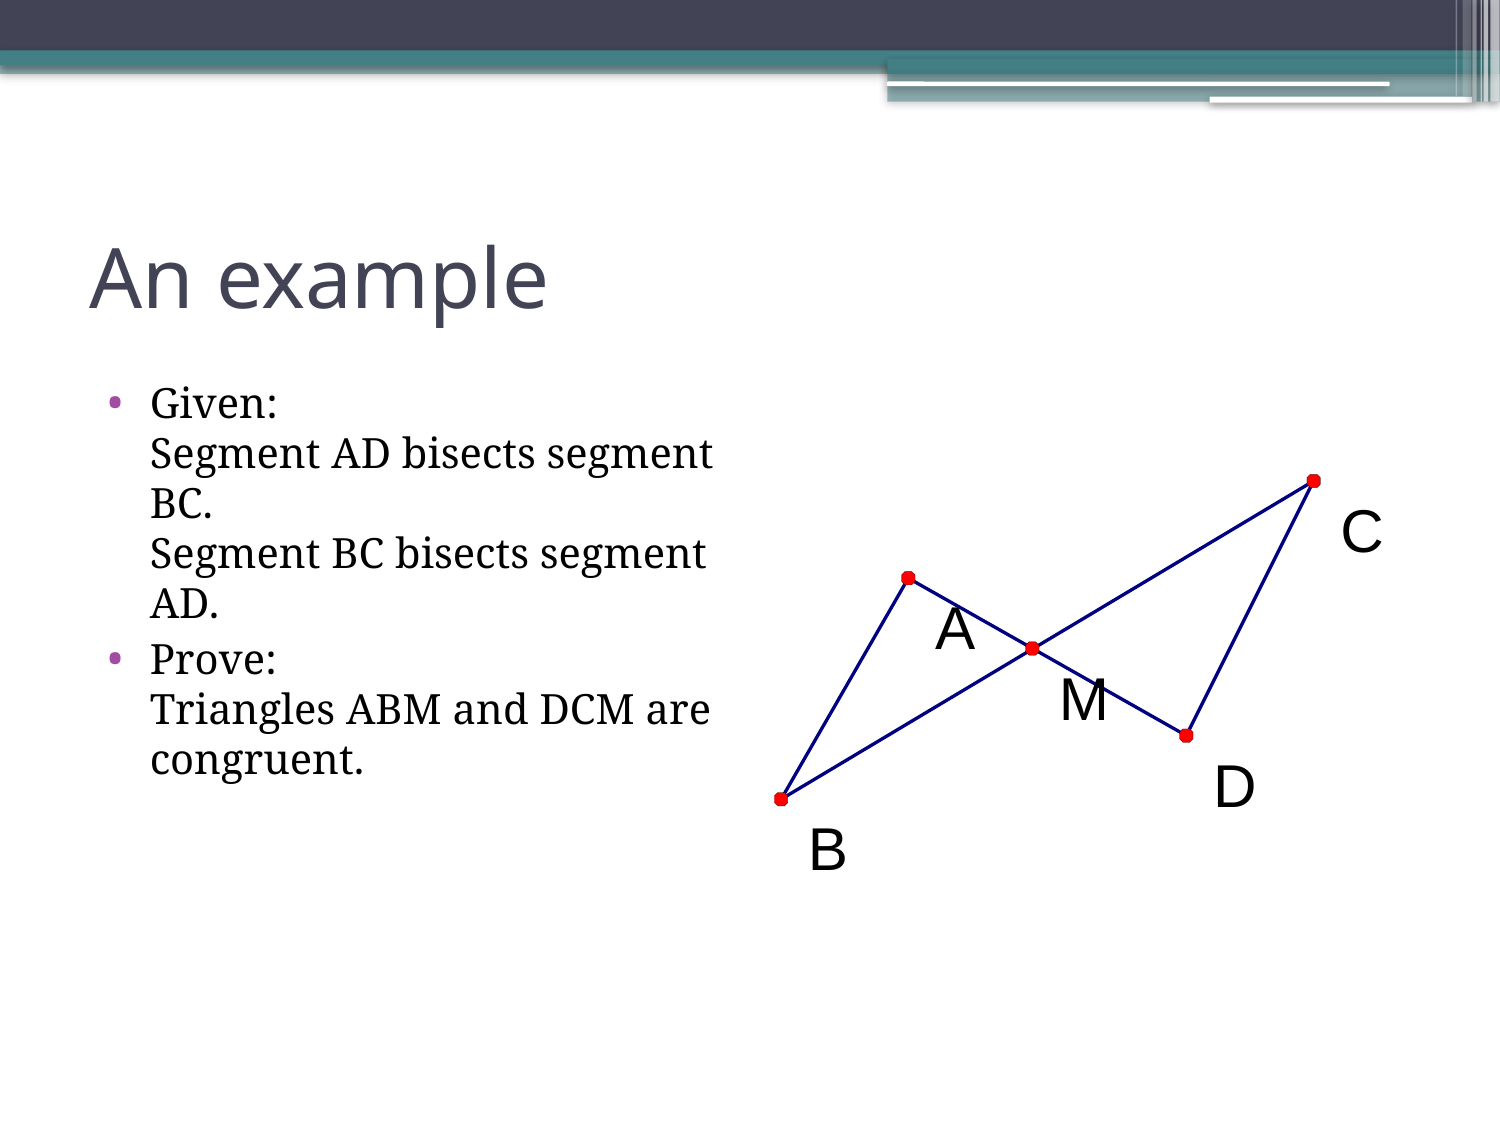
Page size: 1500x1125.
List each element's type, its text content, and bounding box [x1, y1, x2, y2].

title An example [75, 187, 1425, 363]
list Given: Segment AD bisects segment BC. Segment BC bisects segment AD. Prove: Triangles ABM and DCM are congruent. [75, 368, 738, 1112]
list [737, 437, 1418, 879]
